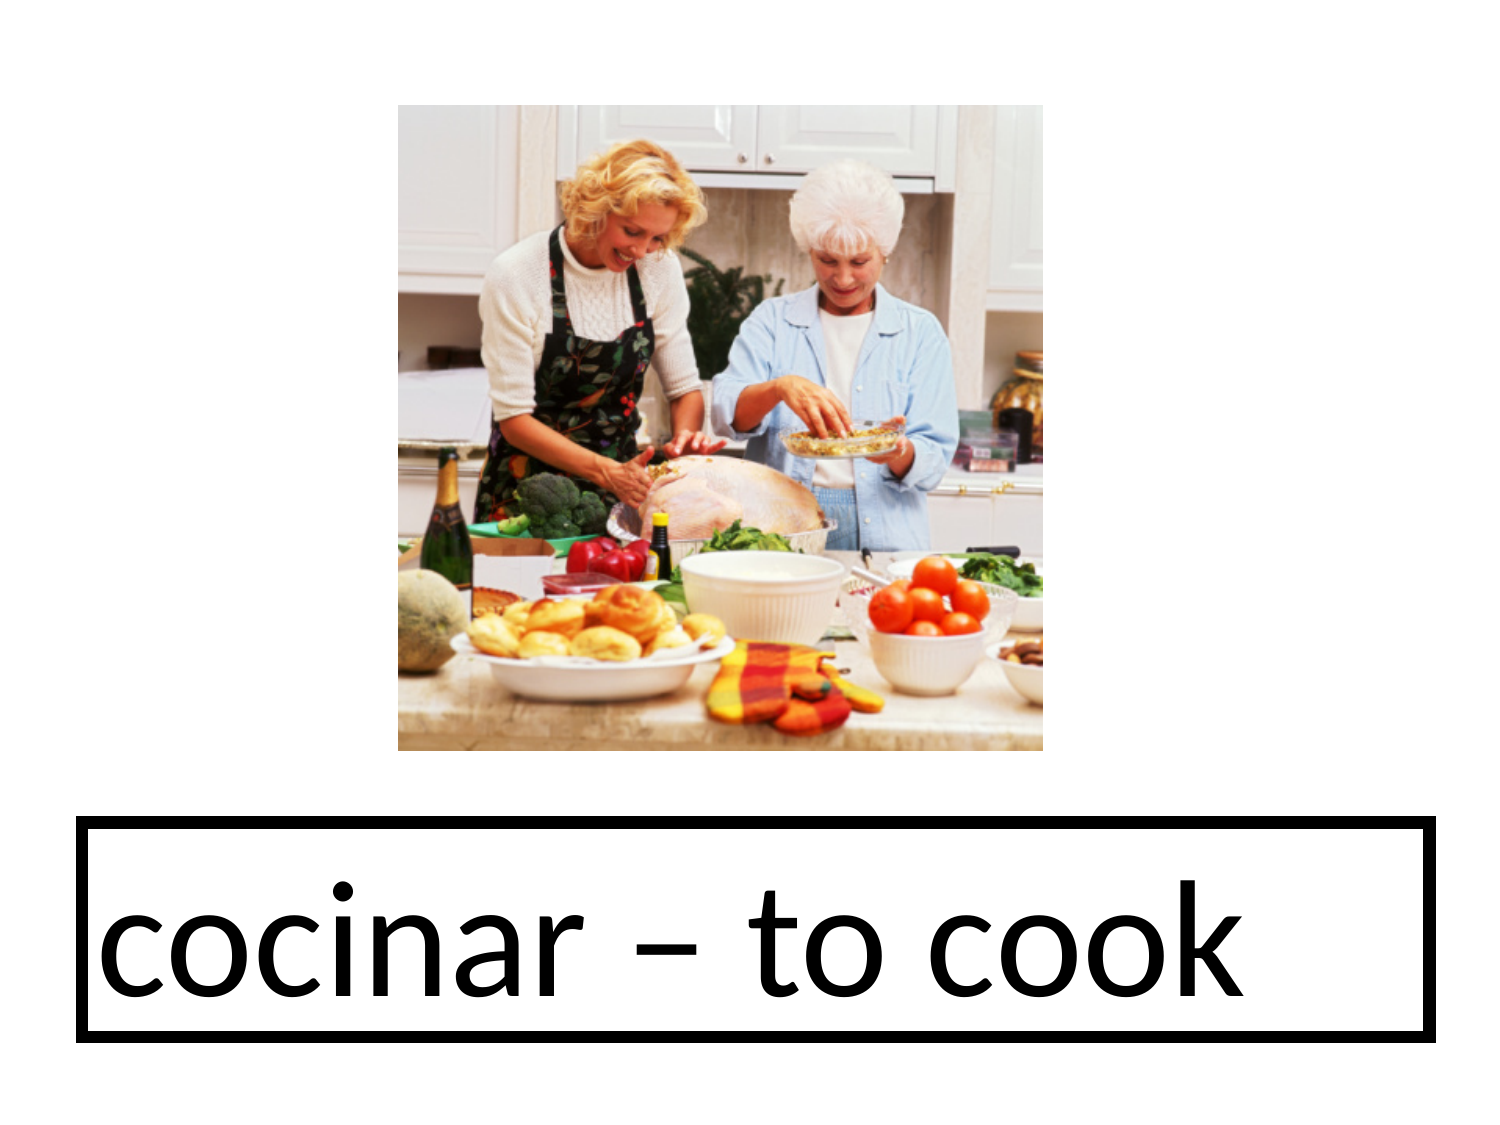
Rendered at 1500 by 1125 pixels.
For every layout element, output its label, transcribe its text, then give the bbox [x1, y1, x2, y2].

picture [398, 105, 1043, 751]
text_box cocinar – to cook [81, 822, 1430, 1038]
